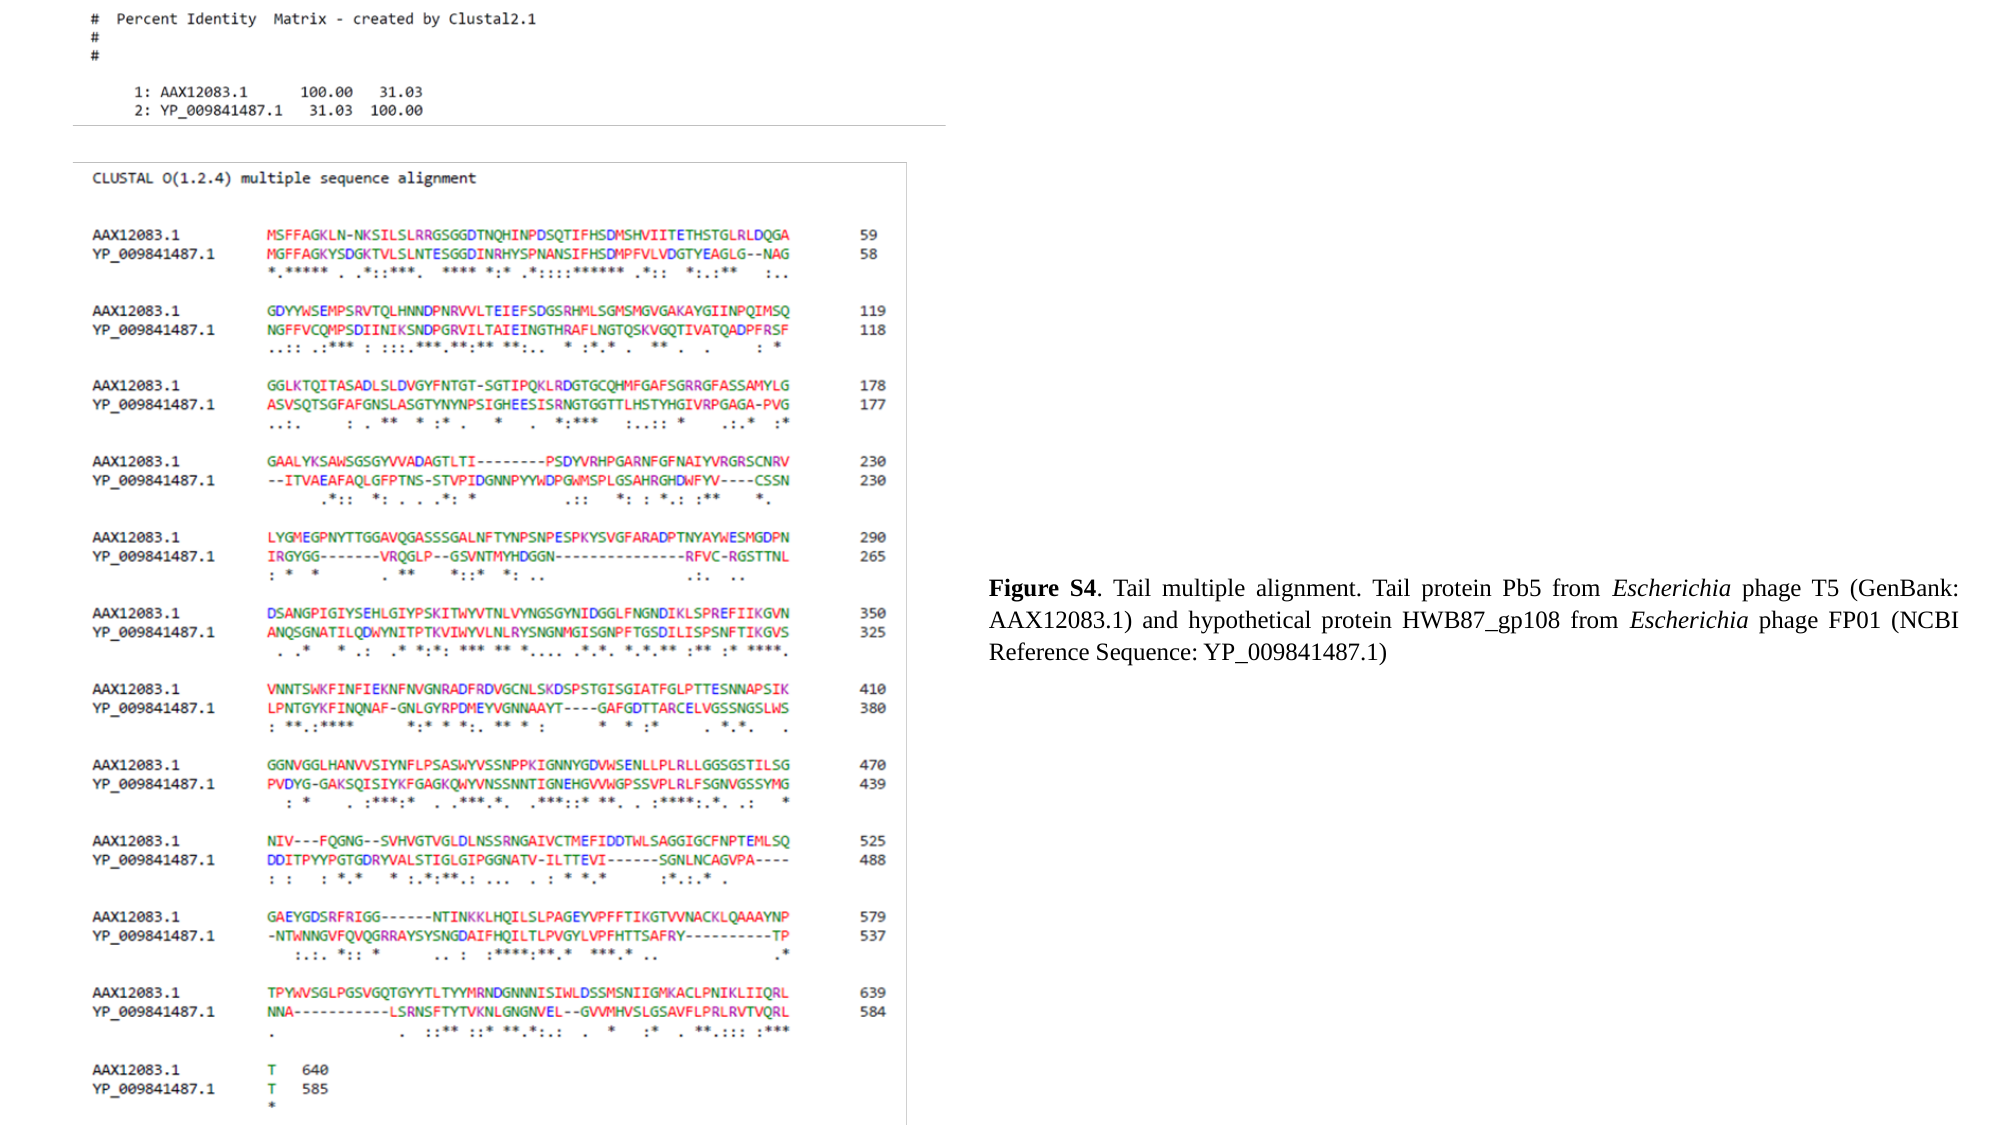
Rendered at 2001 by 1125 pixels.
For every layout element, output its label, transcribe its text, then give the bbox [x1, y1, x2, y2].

text_box Figure S4. Tail multiple alignment. Tail protein Pb5 from Escherichia phage T5 (GenBank: AAX12083.1) and hypothetical protein HWB87_gp108 from Escherichia phage FP01 (NCBI Reference Sequence: YP_009841487.1) [974, 562, 1975, 674]
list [72, 8, 946, 1125]
